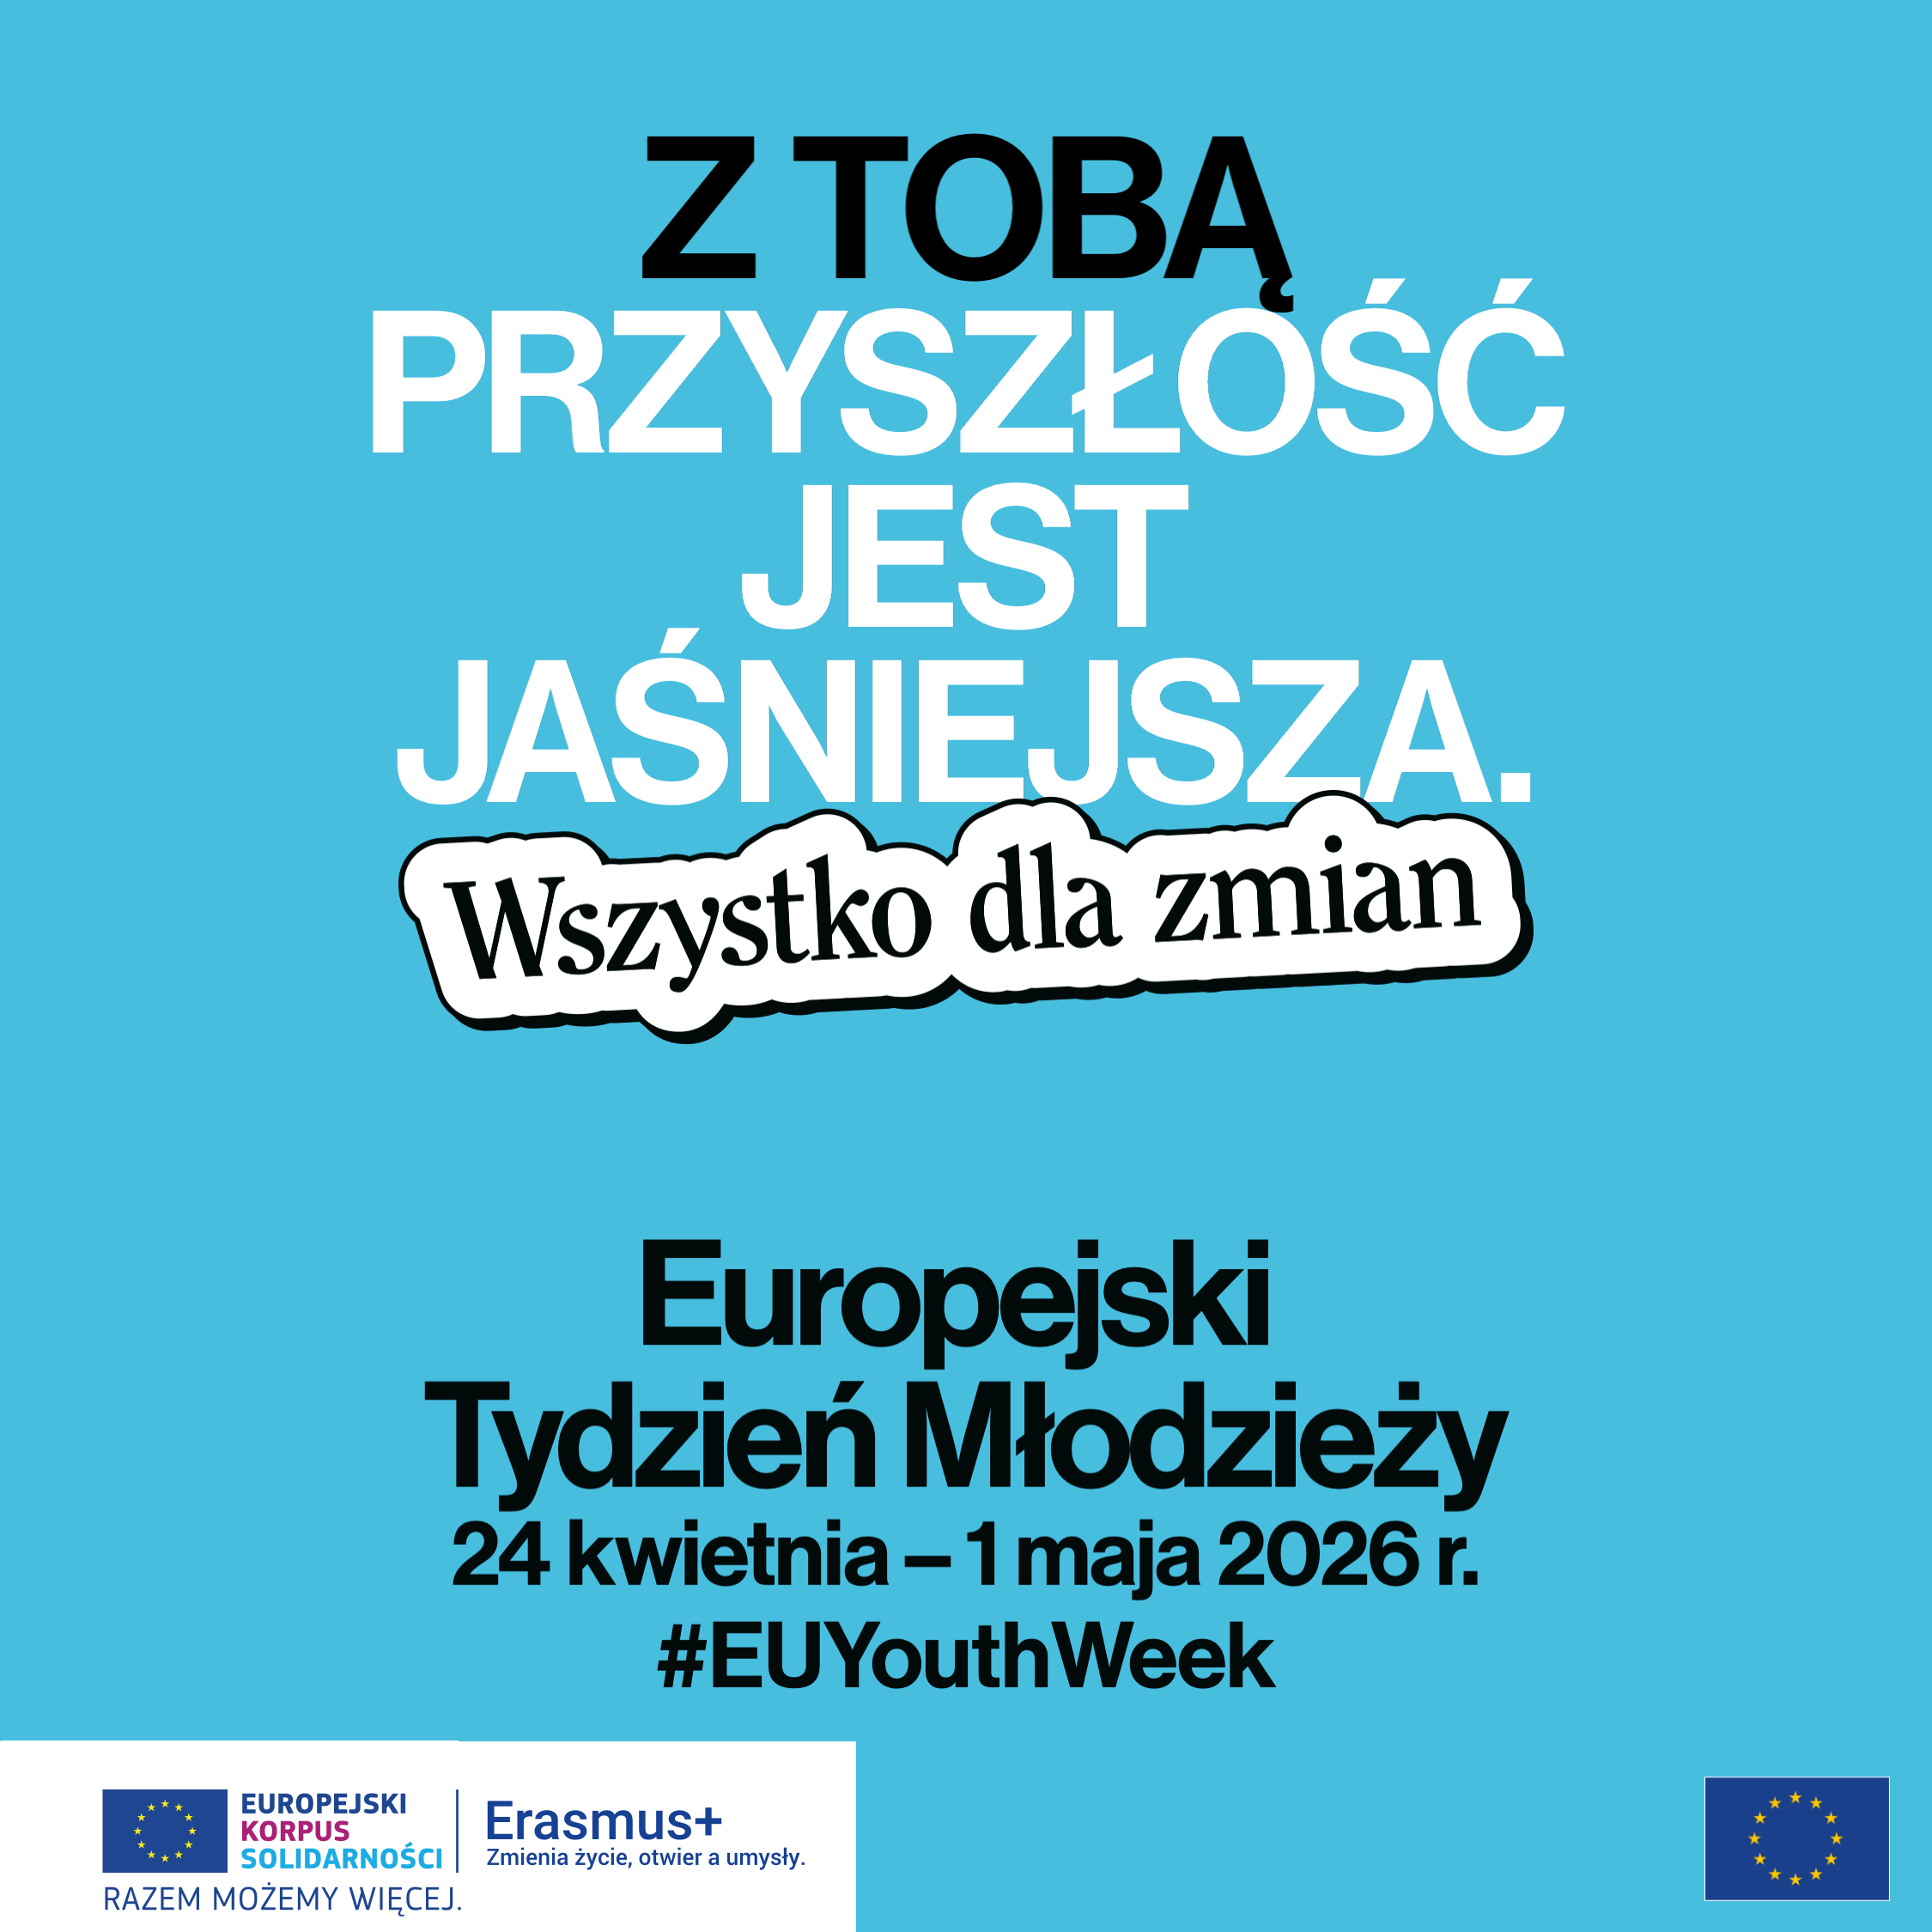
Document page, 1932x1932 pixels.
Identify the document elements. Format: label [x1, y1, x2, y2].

picture [301, 107, 1631, 1710]
picture [0, 1741, 856, 1932]
picture [1704, 1776, 1891, 1901]
